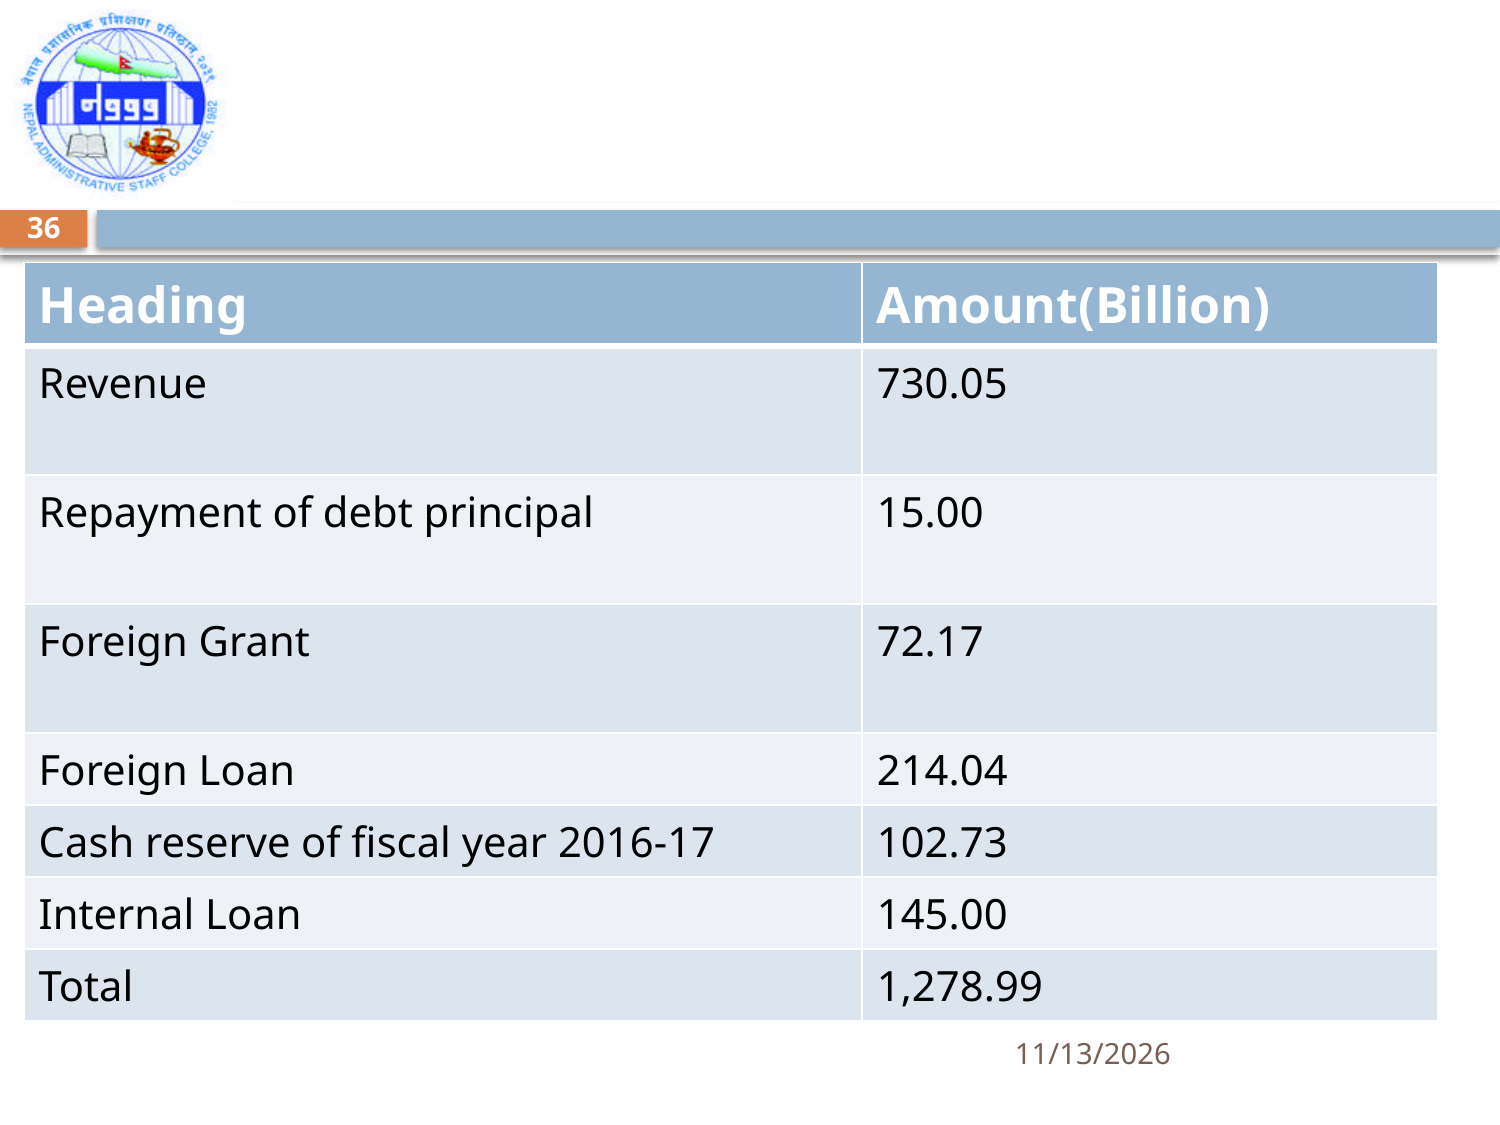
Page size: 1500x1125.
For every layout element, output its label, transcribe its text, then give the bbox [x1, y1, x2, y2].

table_cell Foreign Loan [25, 734, 861, 804]
table_cell 214.04 [863, 734, 1437, 804]
table_cell Foreign Grant [25, 605, 861, 732]
table_cell Repayment of debt principal [25, 476, 861, 603]
table_cell Revenue [25, 349, 861, 474]
table_header Heading [25, 263, 861, 343]
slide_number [999, 1025, 1438, 1085]
table_cell 102.73 [863, 806, 1437, 876]
table_cell Cash reserve of fiscal year 2016-17 [25, 806, 861, 876]
table_cell 72.17 [863, 605, 1437, 732]
table_cell 15.00 [863, 476, 1437, 603]
table_header Amount(Billion) [863, 263, 1437, 343]
table_cell Internal Loan [25, 878, 861, 948]
table_cell 1,278.99 [863, 950, 1437, 1020]
picture [1, 0, 236, 208]
table_cell 730.05 [863, 349, 1437, 474]
table_cell Total [25, 950, 861, 1020]
slide_number 36 [0, 208, 88, 249]
table_cell 145.00 [863, 878, 1437, 948]
